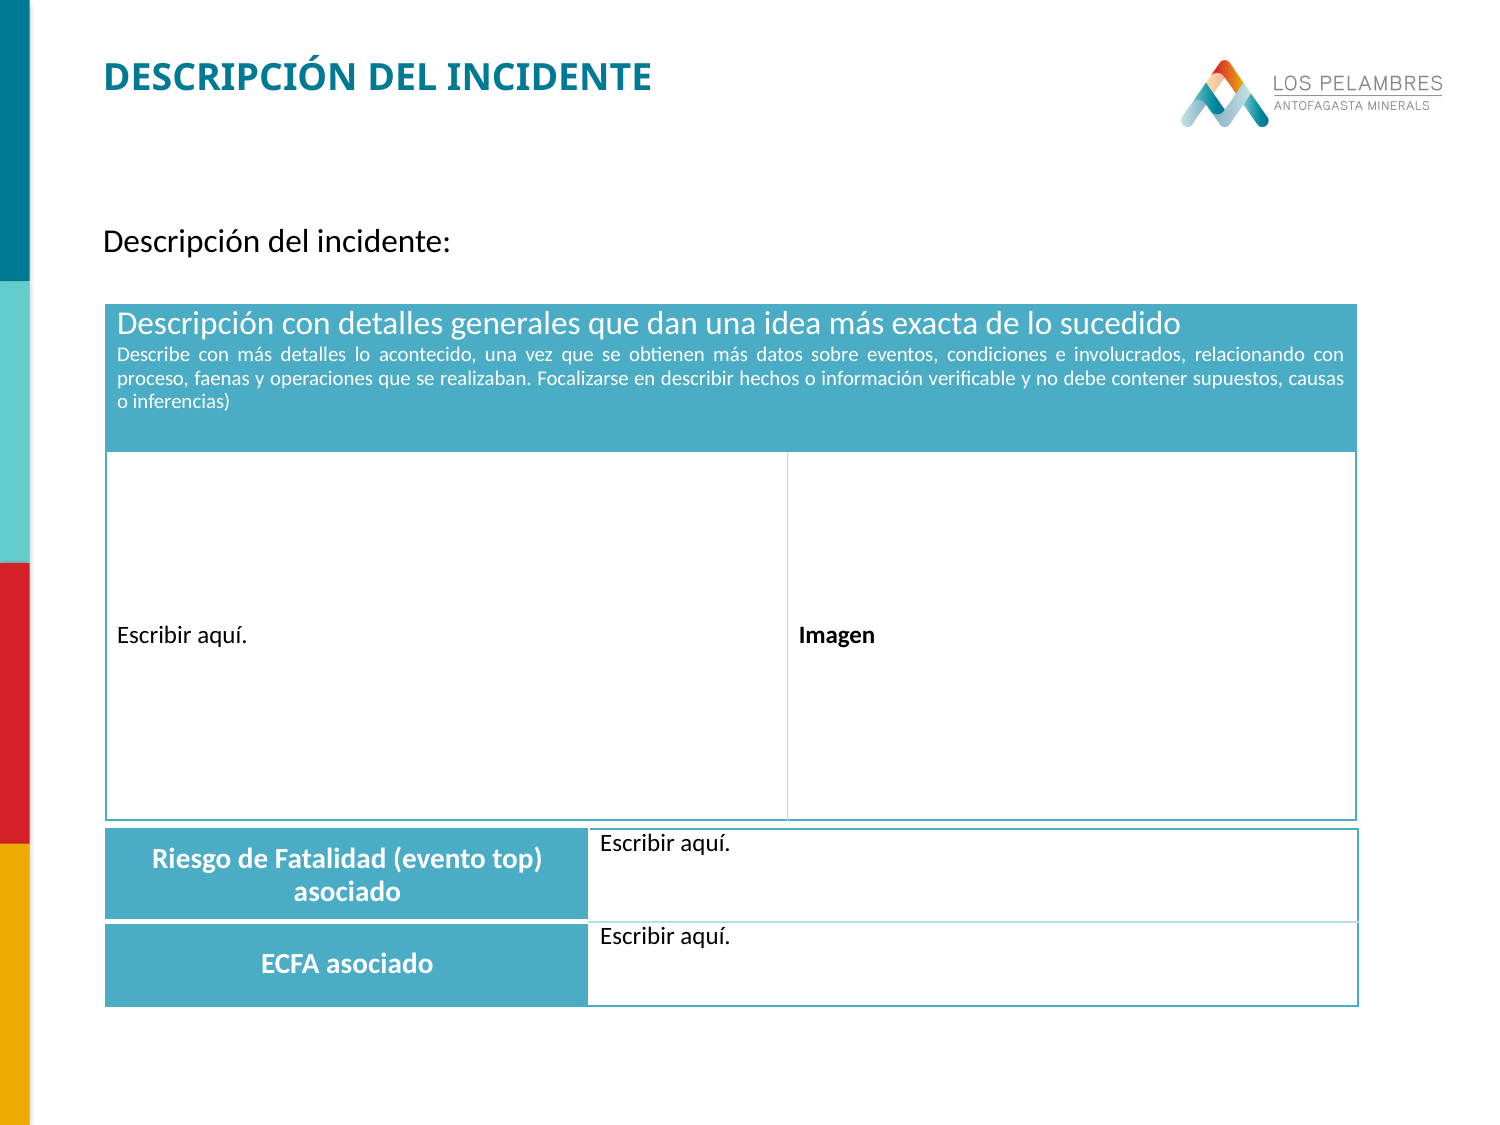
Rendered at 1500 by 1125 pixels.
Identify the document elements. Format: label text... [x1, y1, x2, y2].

table_cell Imagen [788, 452, 1355, 819]
table_header Escribir aquí. [590, 830, 1357, 921]
table_header Descripción con detalles generales que dan una idea más exacta de lo sucedido Describe con más detalles lo acontecido, una vez que se obtienen más datos sobre eventos, condiciones e involucrados, relacionando con proceso, faenas y operaciones que se realizaban. Focalizarse en describir hechos o información verificable y no debe contener supuestos, causas o inferencias) [107, 307, 1355, 452]
table_cell ECFA asociado [107, 924, 588, 1005]
table_header Riesgo de Fatalidad (evento top) asociado [107, 830, 588, 919]
text_box Descripción del incidente: [88, 211, 1434, 307]
picture [1156, 35, 1467, 152]
table_cell Escribir aquí. [107, 452, 787, 819]
text_box DESCRIPCIÓN DEL INCIDENTE [88, 45, 1211, 106]
table_cell Escribir aquí. [590, 923, 1357, 1005]
